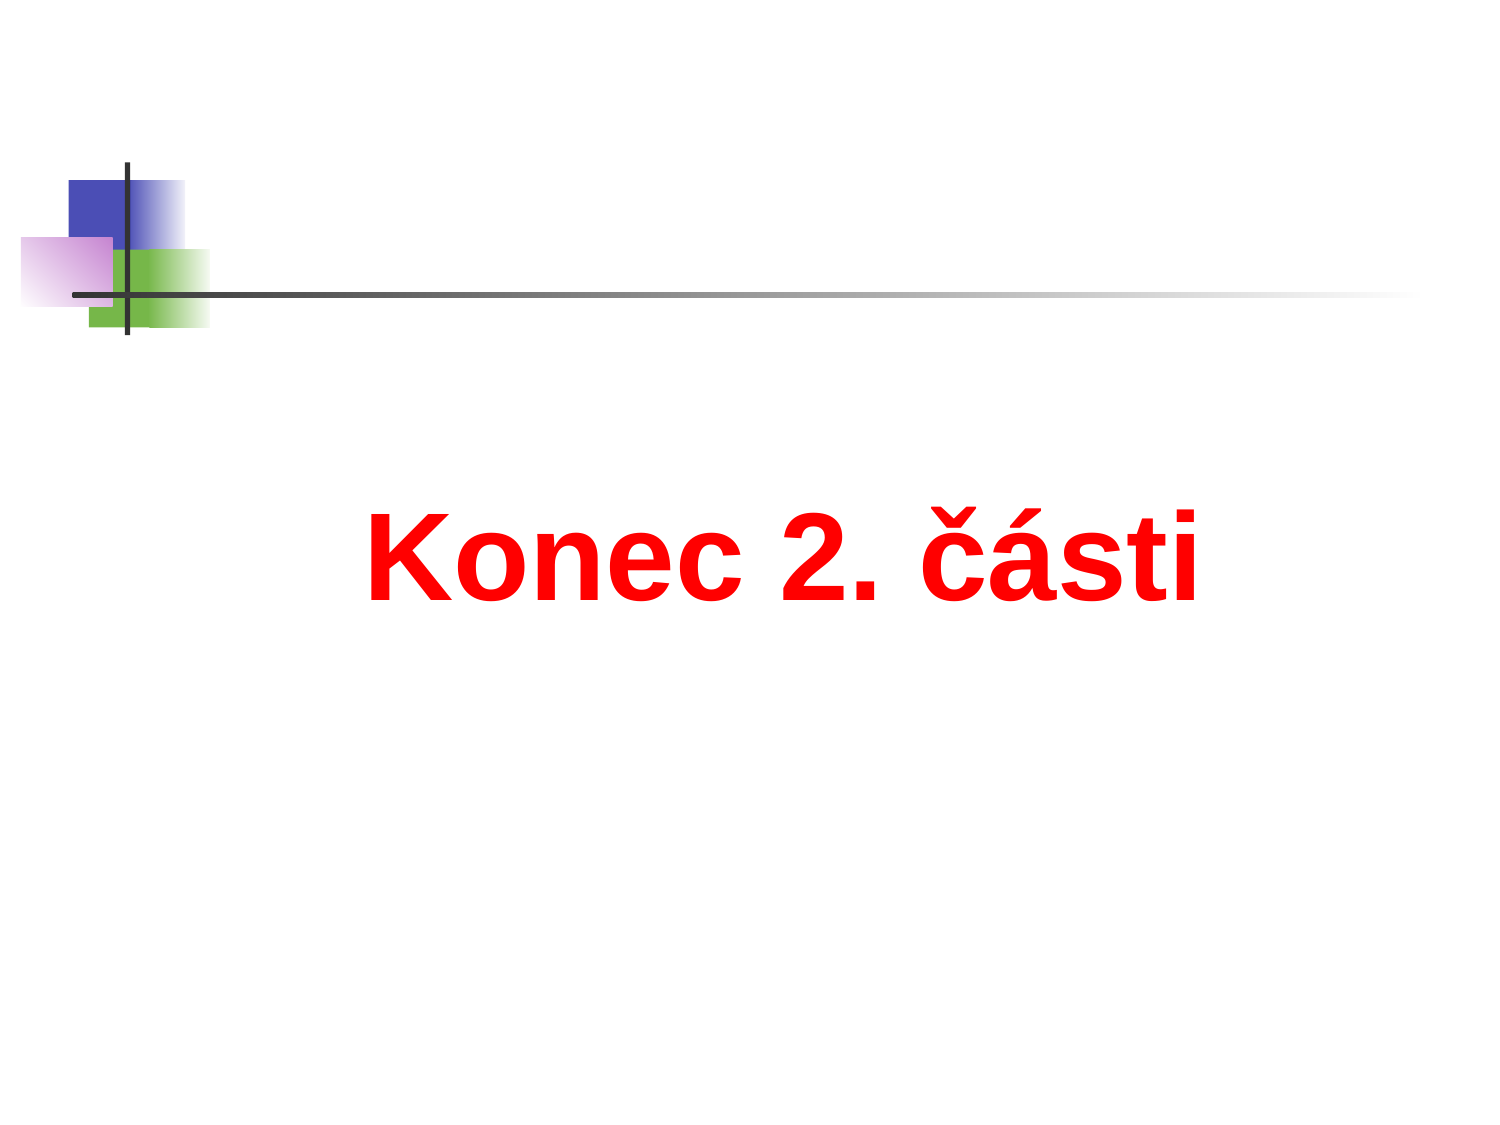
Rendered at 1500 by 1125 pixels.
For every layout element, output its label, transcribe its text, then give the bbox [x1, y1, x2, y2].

text_box Konec 2. části [348, 467, 1270, 633]
